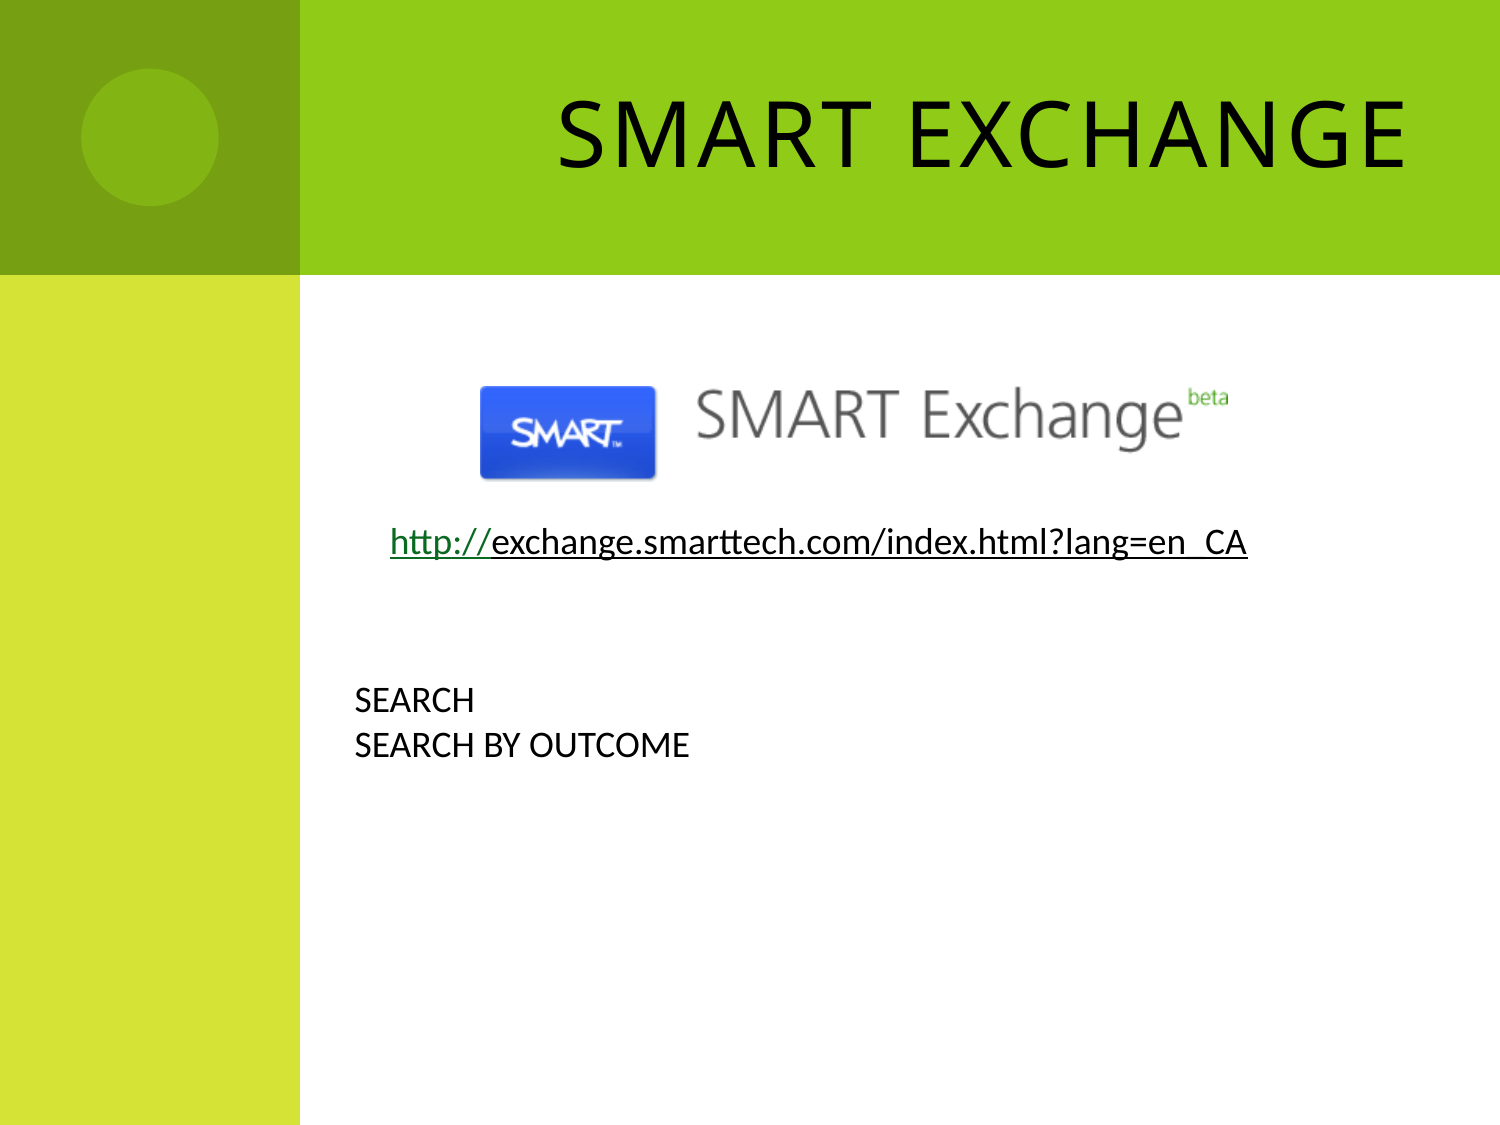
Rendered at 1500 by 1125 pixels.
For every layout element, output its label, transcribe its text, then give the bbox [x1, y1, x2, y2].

text_box SEARCH SEARCH BY OUTCOME [339, 667, 1430, 773]
text_box http://exchange.smarttech.com/index.html?lang=en_CA [375, 509, 1360, 570]
title SMART Exchange [399, 37, 1425, 225]
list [480, 386, 1228, 483]
